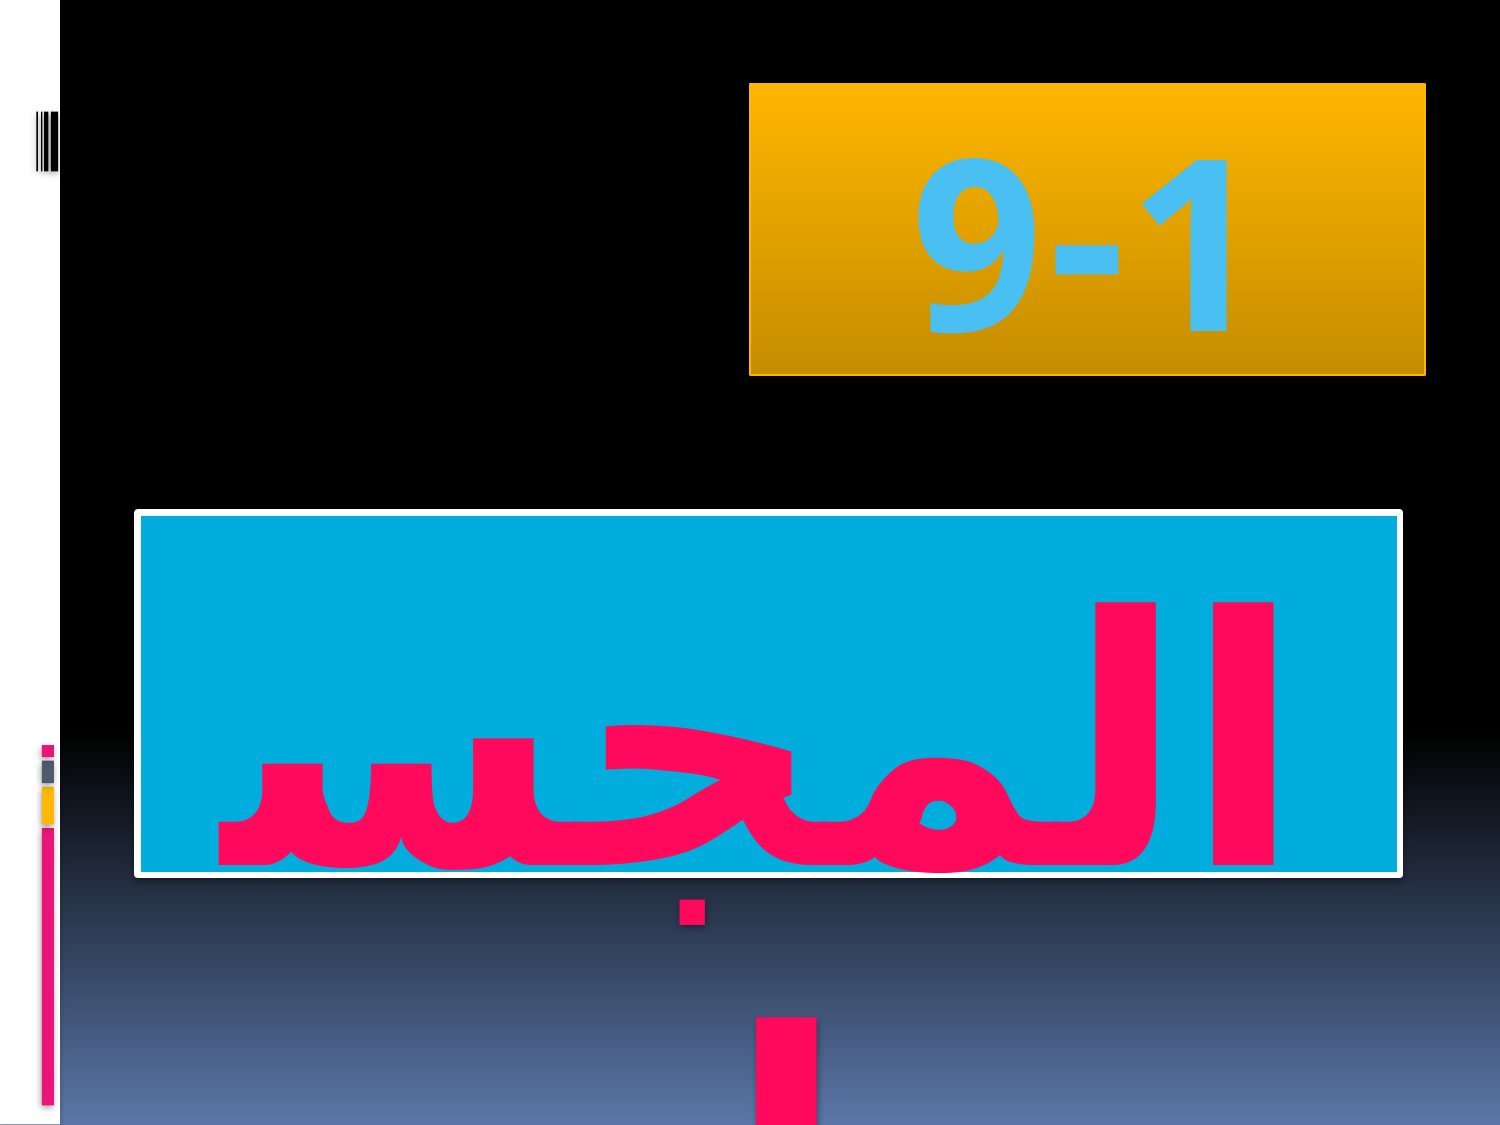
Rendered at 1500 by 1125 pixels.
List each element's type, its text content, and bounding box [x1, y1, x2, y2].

list المجسمات [134, 509, 1403, 878]
title 9-1 [749, 83, 1426, 376]
